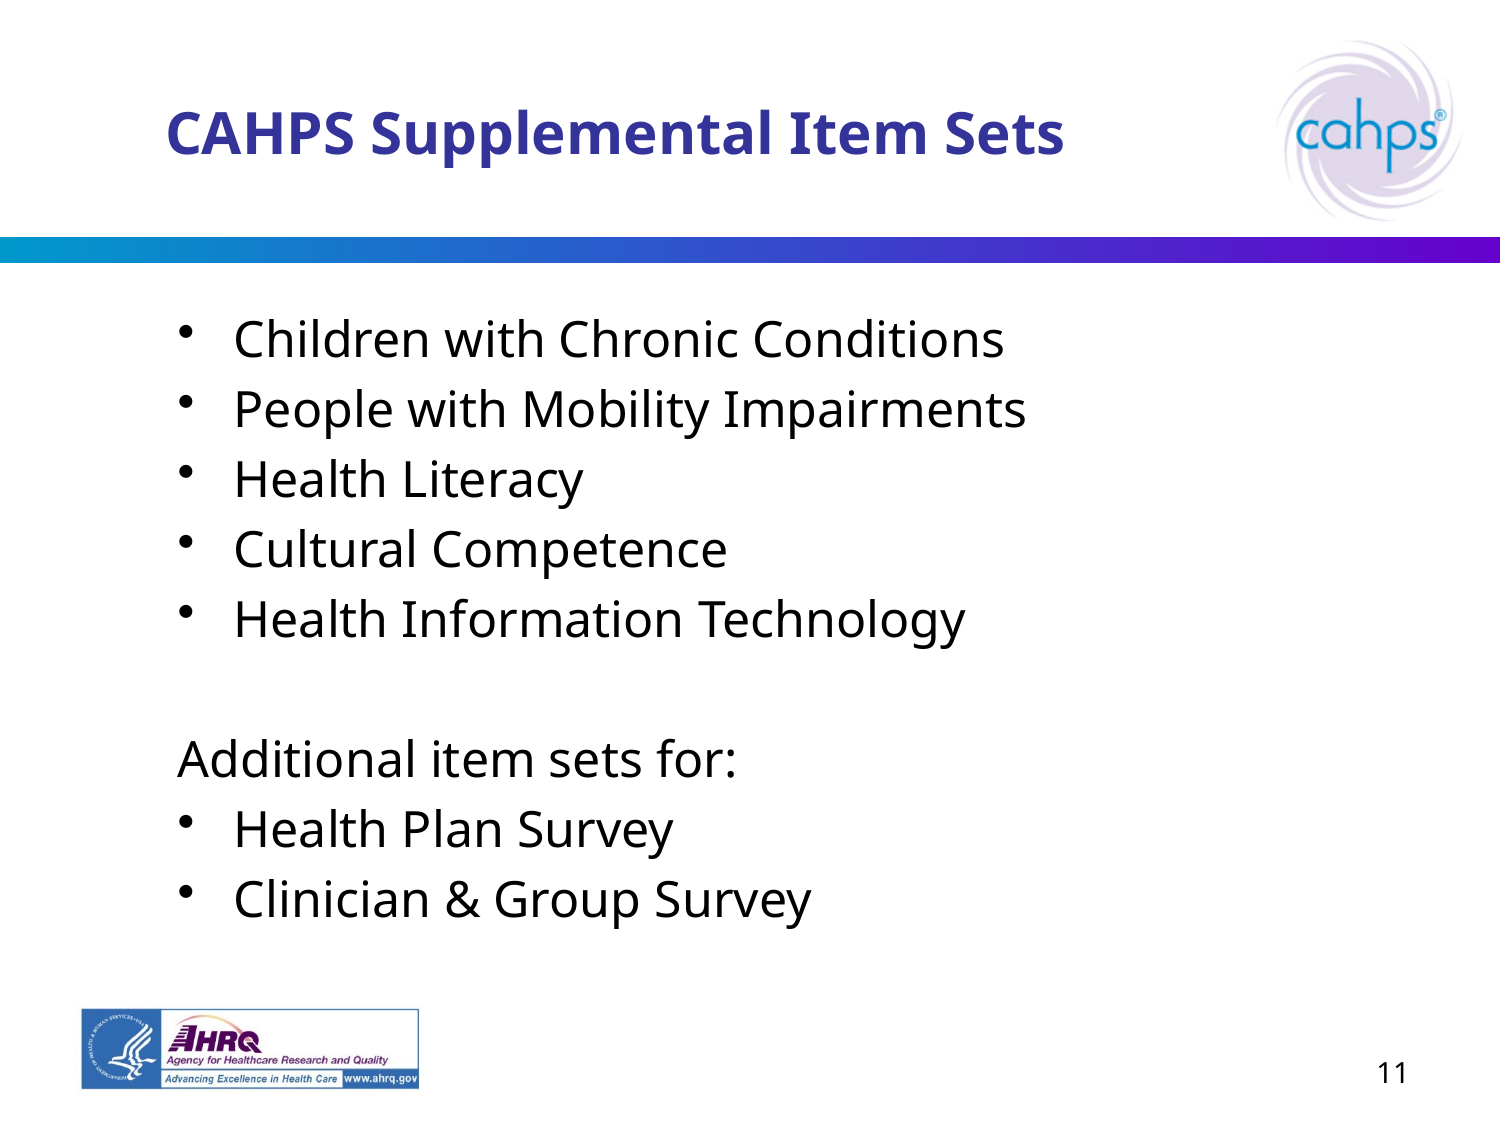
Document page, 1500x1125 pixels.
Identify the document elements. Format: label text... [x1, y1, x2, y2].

title CAHPS Supplemental Item Sets [149, 37, 1301, 226]
picture [75, 1003, 425, 1096]
list Children with Chronic Conditions People with Mobility Impairments Health Literacy Cultural Competence Health Information Technology Additional item sets for: Health Plan Survey Clinician & Group Survey [162, 299, 800, 880]
picture [1301, 37, 1463, 225]
slide_number 11 [1074, 1046, 1426, 1125]
text_box [800, 275, 1500, 1000]
